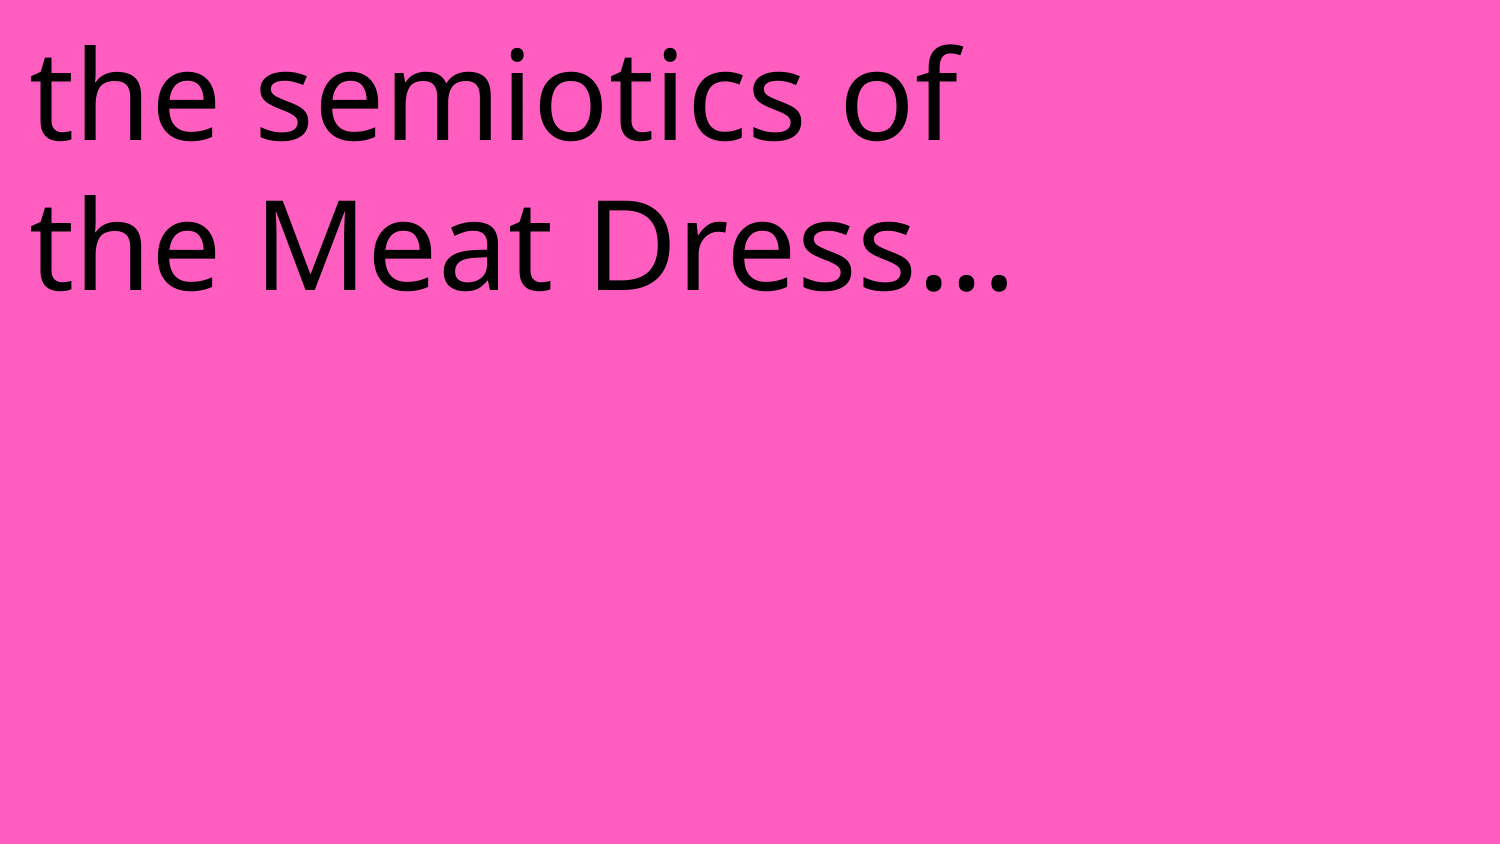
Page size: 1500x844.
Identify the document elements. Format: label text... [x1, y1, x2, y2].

text_box the semiotics of the Meat Dress… [14, 0, 1195, 309]
